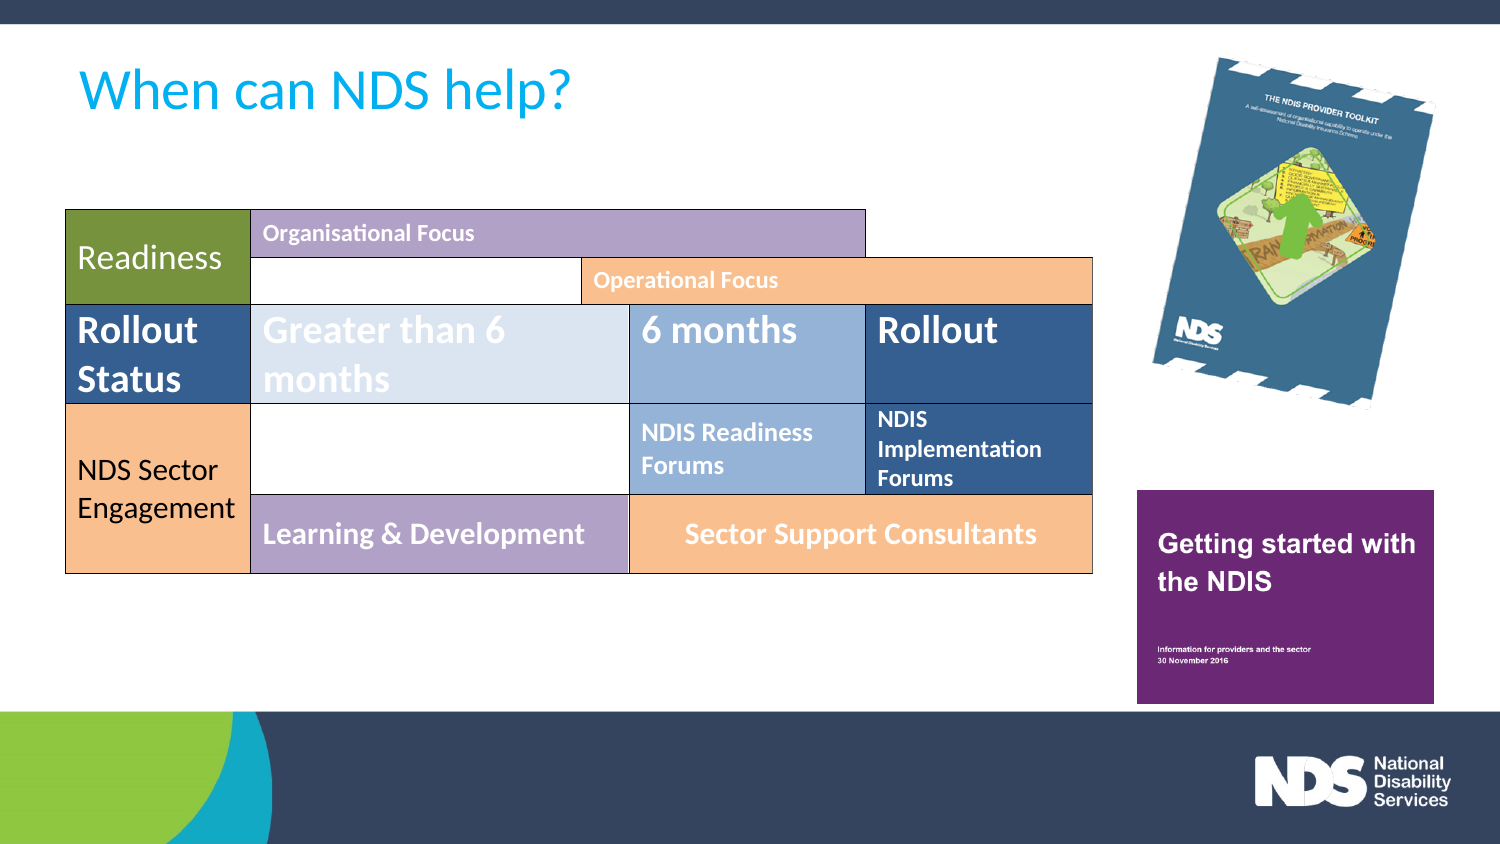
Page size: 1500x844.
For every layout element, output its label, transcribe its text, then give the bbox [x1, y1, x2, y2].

picture [0, 0, 1500, 844]
text_box When can NDS help? [64, 43, 1229, 129]
